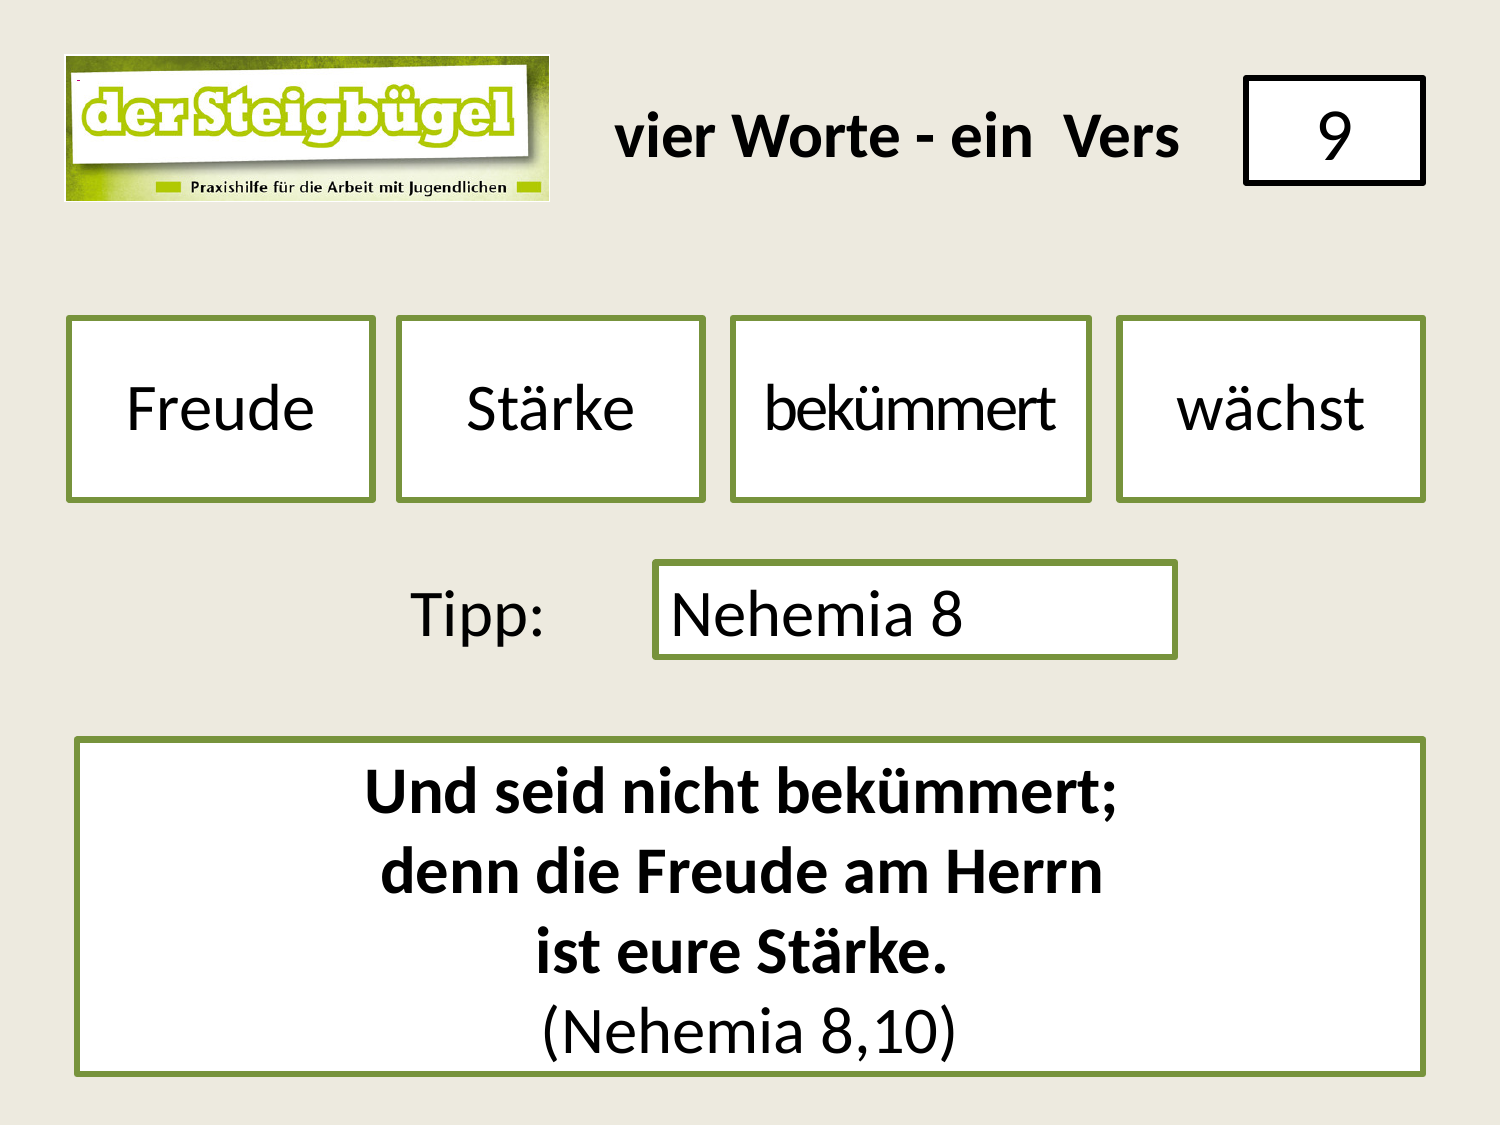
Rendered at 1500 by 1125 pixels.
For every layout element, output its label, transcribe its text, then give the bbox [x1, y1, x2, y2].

text_box Nehemia 8 [655, 562, 739, 658]
text_box Tipp: [395, 562, 585, 658]
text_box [64, 290, 1424, 528]
table_header [739, 536, 761, 688]
text_box Nehemia 8 [761, 562, 1176, 658]
text_box 9 [1246, 78, 1424, 183]
text_box Und seid nicht bekümmert; denn die Freude am Herrn ist eure Stärke. (Nehemia 8,10) [76, 739, 1424, 1075]
title vier Worte - ein Vers [584, 54, 1211, 209]
picture [64, 54, 550, 202]
